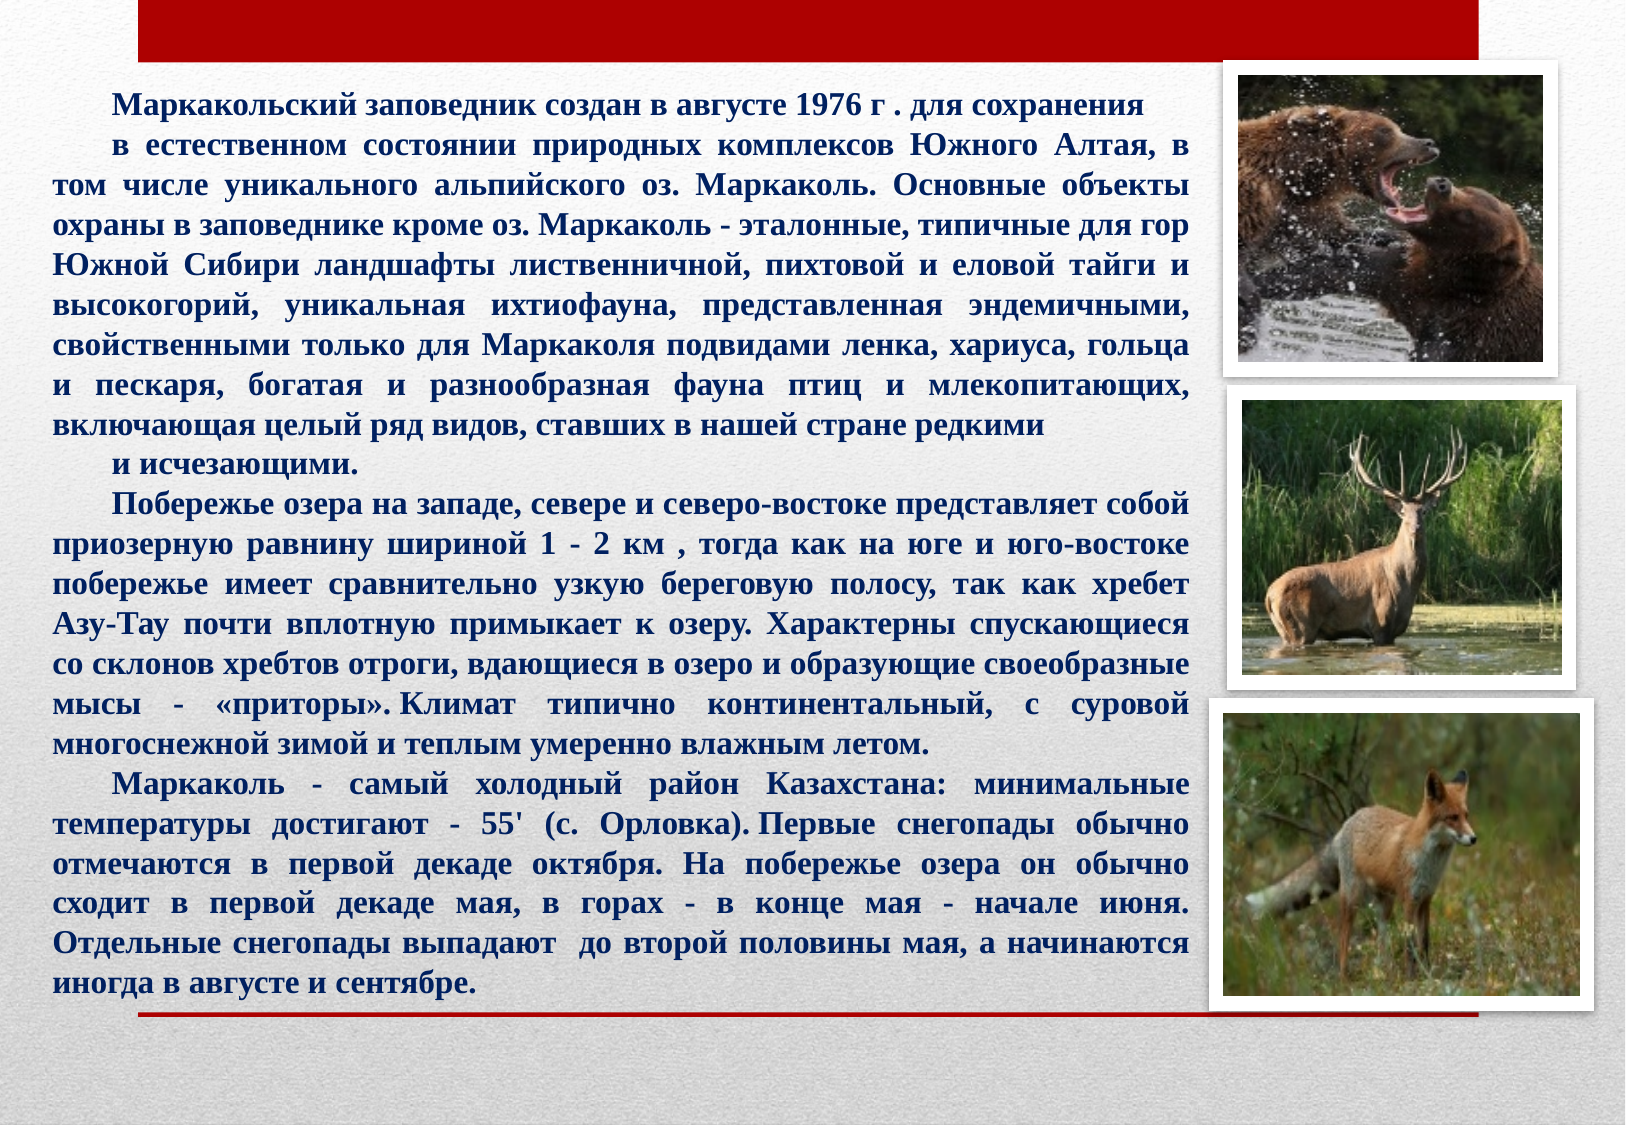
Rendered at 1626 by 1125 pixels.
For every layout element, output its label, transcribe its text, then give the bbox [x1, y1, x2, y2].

picture [1240, 399, 1563, 676]
picture [1222, 711, 1581, 997]
text_box Маркакольский заповедник создан в августе 1976 г . для сохранения в естественном состоянии природных комплексов Южного Алтая, в том числе уникального альпийского оз. Маркаколь. Основные объекты охраны в заповеднике кроме оз. Маркаколь - эталонные, типичные для гор Южной Сибири ландшафты лиственничной, пихтовой и еловой тайги и высокогорий, уникальная ихтиофауна, представленная эндемичными, свойственными только для Маркаколя подвидами ленка, хариуса, гольца и пескаря, богатая и разнообразная фауна птиц и млекопитающих, включающая целый ряд видов, ставших в нашей стране редкими и исчезающими. Побережье озера на западе, севере и северо-востоке представляет собой приозерную равнину шириной 1 - 2 км , тогда как на юге и юго-востоке побережье имеет сравнительно узкую береговую полосу, так как хребет Азу-Тау почти вплотную примыкает к озеру. Характерны спускающиеся со склонов хребтов отроги, вдающиеся в озеро и образующие своеобразные мысы - «приторы». Климат типично континентальный, с суровой многоснежной зимой и теплым умеренно влажным летом. Маркаколь - самый холодный район Казахстана: минимальные температуры достигают - 55' (с. Орловка). Первые снегопады обычно отмечаются в первой декаде октября. На побережье озера он обычно сходит в первой декаде мая, в горах - в конце мая - начале июня. Отдельные снегопады выпадают до второй половины мая, а начинаются иногда в августе и сентябре. [37, 74, 1207, 1008]
picture [1236, 74, 1544, 364]
